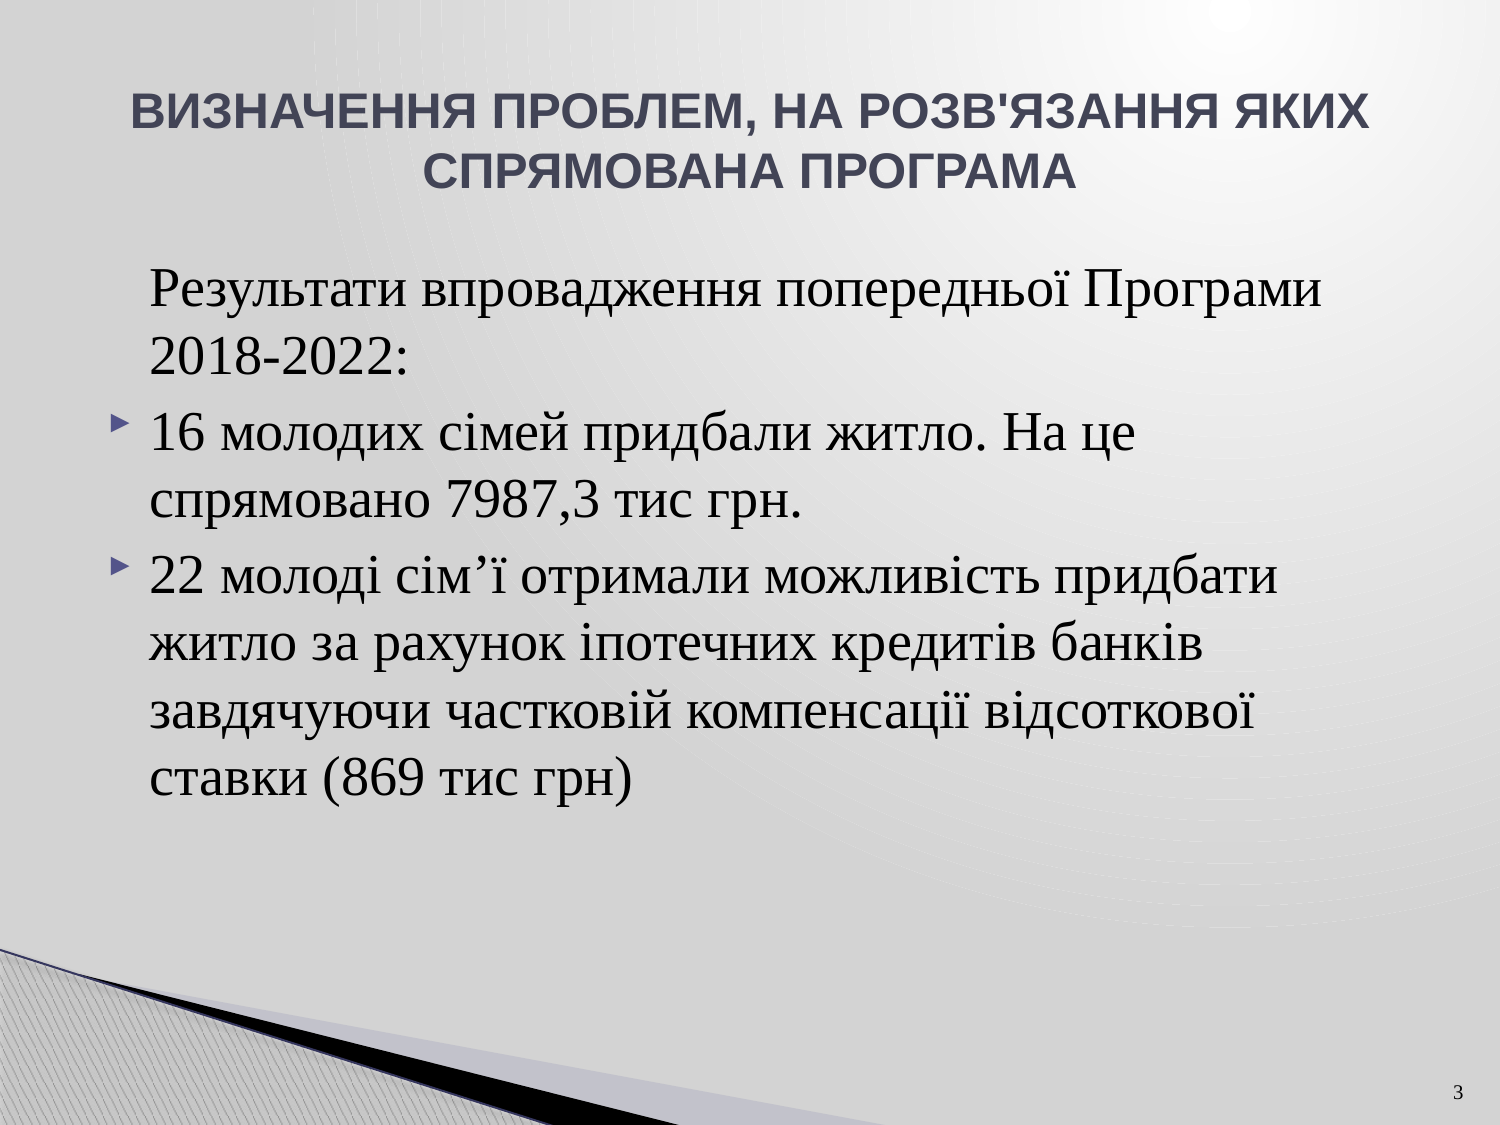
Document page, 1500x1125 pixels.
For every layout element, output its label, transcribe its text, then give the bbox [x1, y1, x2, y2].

title ВИЗНАЧЕННЯ ПРОБЛЕМ, НА РОЗВ'ЯЗАННЯ ЯКИХ СПРЯМОВАНА ПРОГРАМА [75, 45, 1425, 233]
list Результати впровадження попередньої Програми 2018-2022: 16 молодих сімей придбали житло. На це спрямовано 7987,3 тис грн. 22 молоді сім’ї отримали можливість придбати житло за рахунок іпотечних кредитів банків завдячуючи частковій компенсації відсоткової ставки (869 тис грн) [75, 243, 1425, 986]
slide_number 3 [1418, 1051, 1479, 1112]
